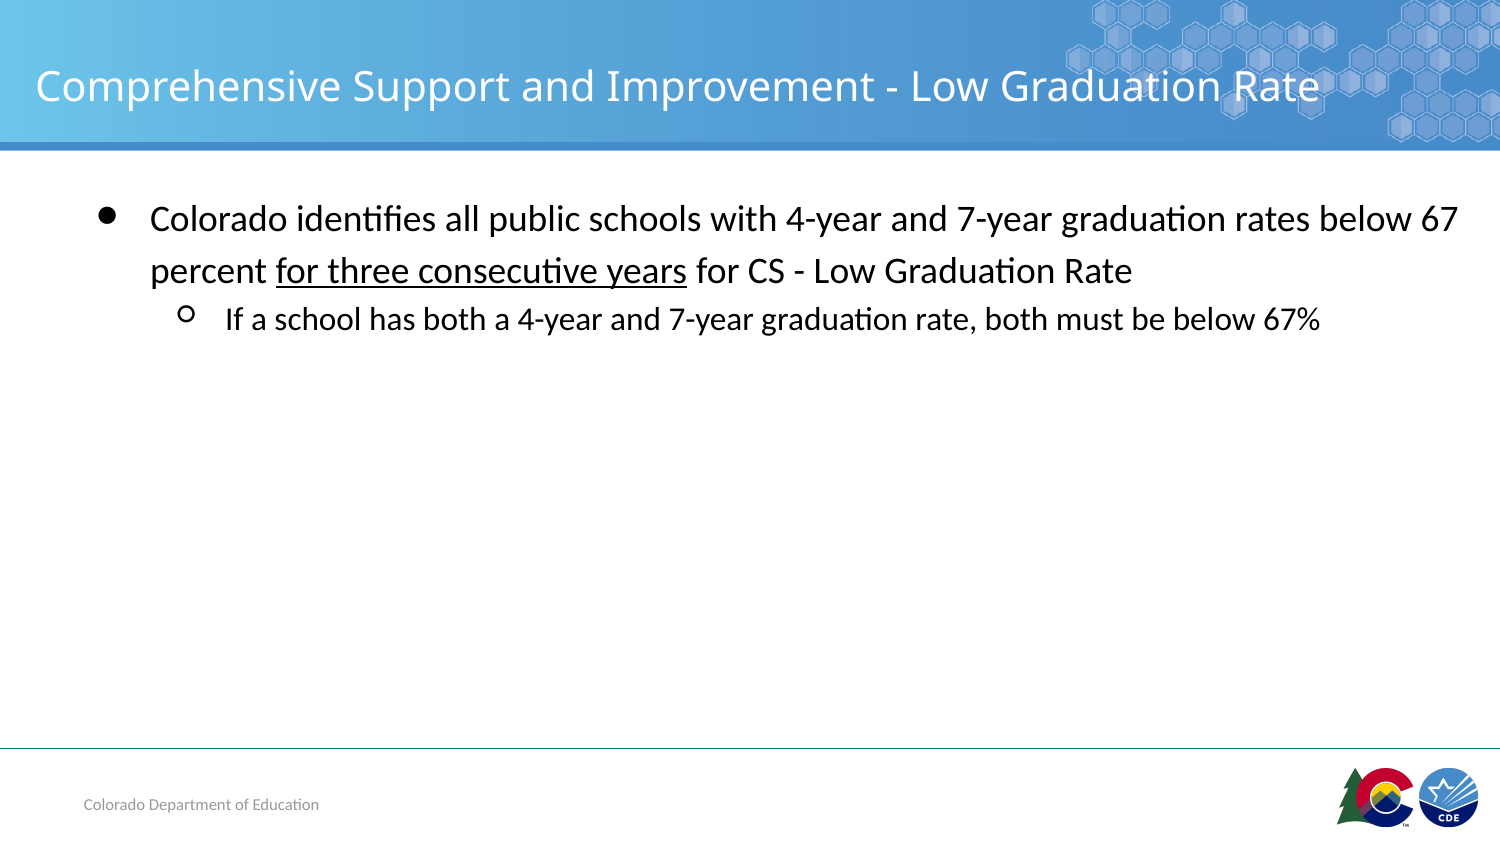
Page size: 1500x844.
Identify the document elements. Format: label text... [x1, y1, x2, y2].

picture [0, 0, 1500, 151]
title Comprehensive Support and Improvement - Low Graduation Rate [34, 37, 1433, 132]
picture [1336, 767, 1479, 828]
list Colorado identifies all public schools with 4-year and 7-year graduation rates below 67 percent for three consecutive years for CS - Low Graduation Rate If a school has both a 4-year and 7-year graduation rate, both must be below 67% [75, 187, 1473, 712]
